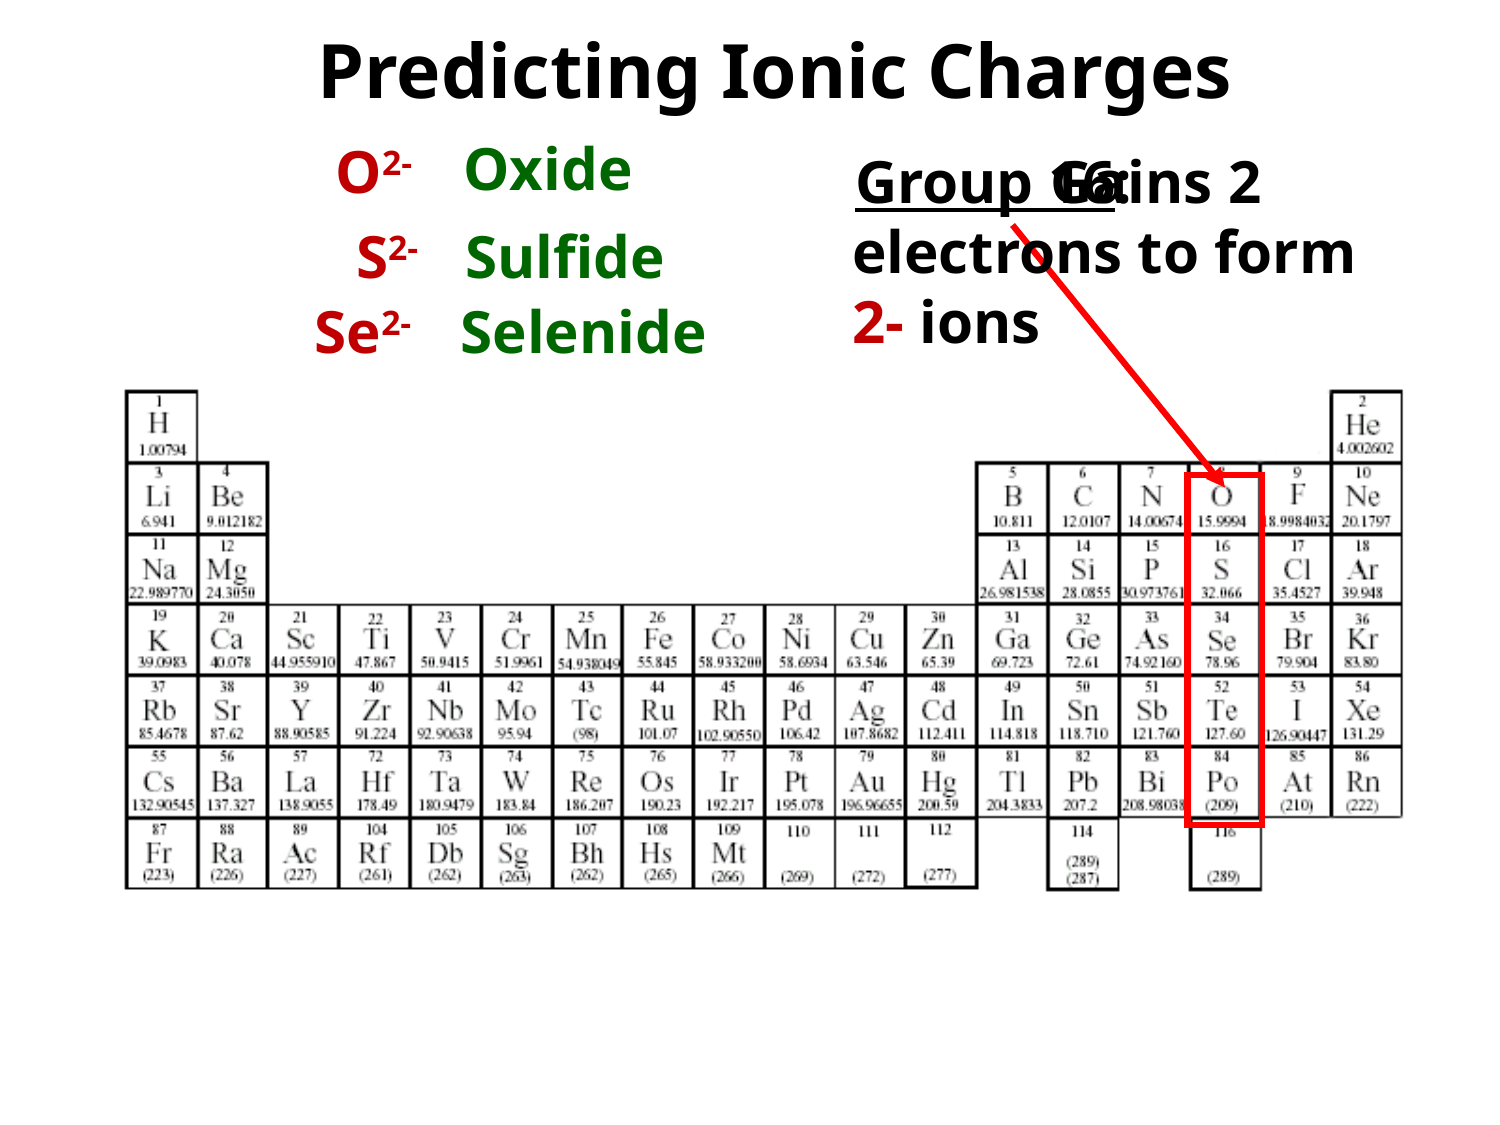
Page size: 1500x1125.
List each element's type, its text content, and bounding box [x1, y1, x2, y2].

text_box Gains 2 electrons to form 2- ions [837, 137, 1438, 363]
text_box Selenide [446, 287, 722, 360]
title Predicting Ionic Charges [137, 12, 1413, 126]
text_box O2- [321, 127, 428, 213]
text_box S2- [341, 212, 434, 298]
text_box Sulfide [450, 212, 680, 287]
text_box Oxide [448, 125, 648, 210]
text_box Se2- [300, 287, 427, 360]
picture [99, 362, 1436, 918]
